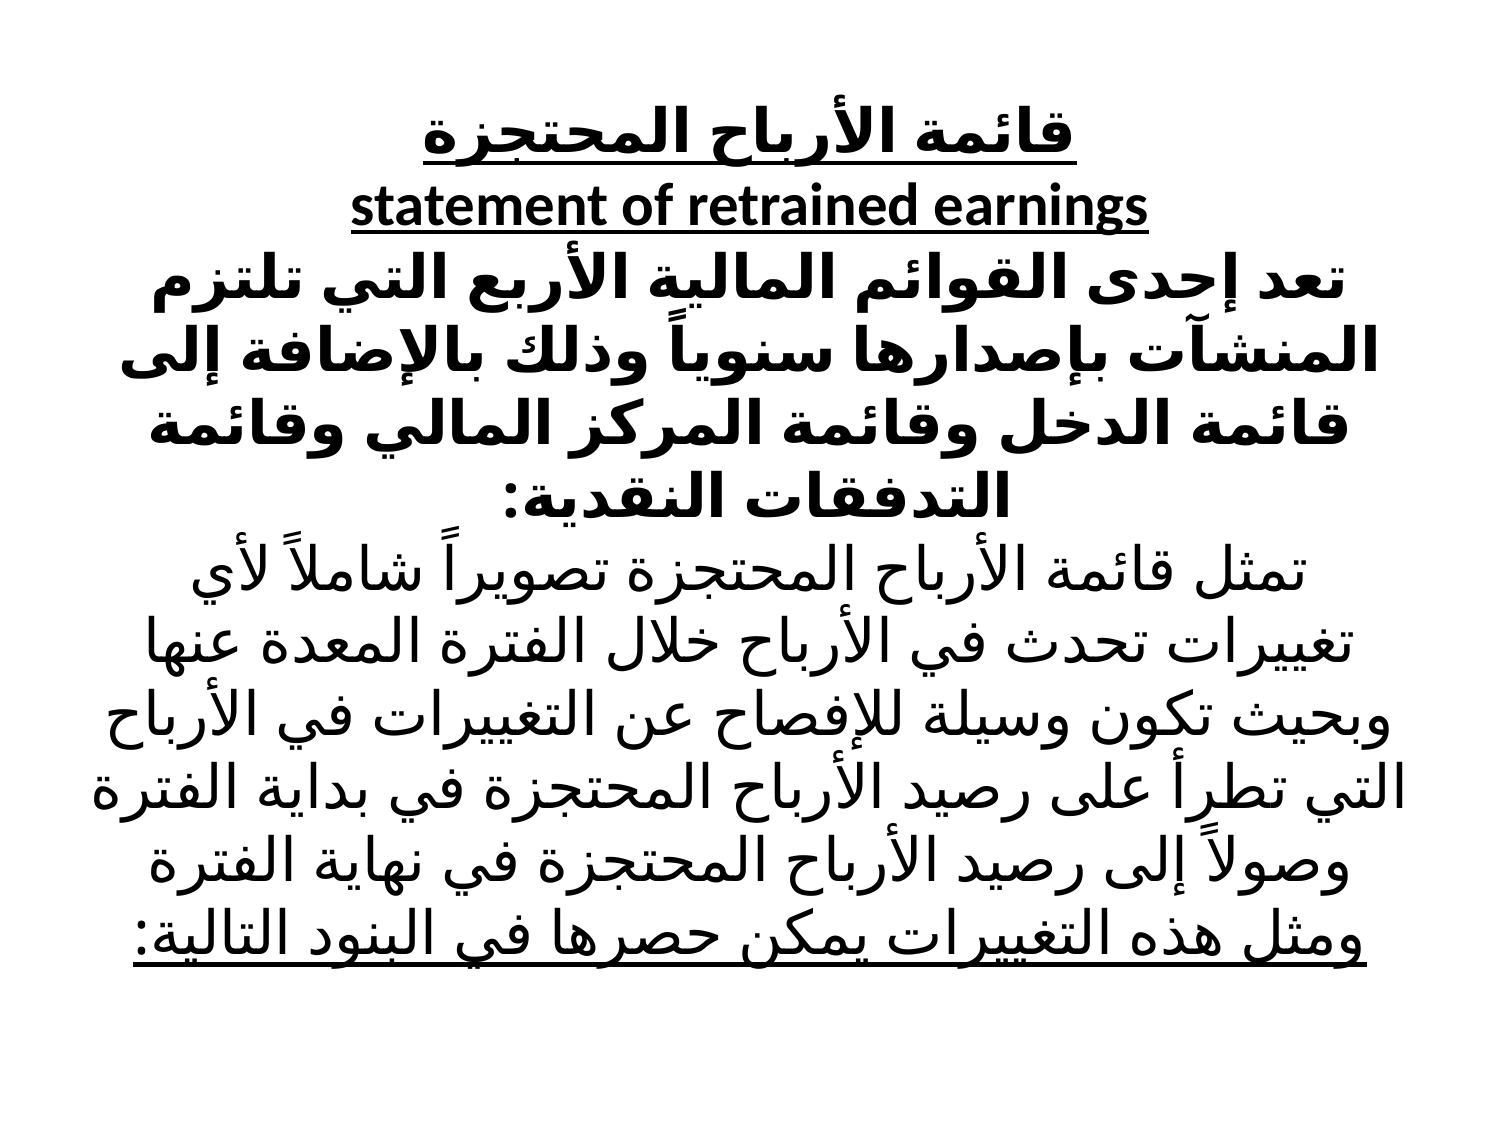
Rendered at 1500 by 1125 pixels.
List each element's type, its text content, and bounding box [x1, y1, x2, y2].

title قائمة الأرباح المحتجزة statement of retrained earnings تعد إحدى القوائم المالية الأربع التي تلتزم المنشآت بإصدارها سنوياً وذلك بالإضافة إلى قائمة الدخل وقائمة المركز المالي وقائمة التدفقات النقدية: تمثل قائمة الأرباح المحتجزة تصويراً شاملاً لأي تغييرات تحدث في الأرباح خلال الفترة المعدة عنها وبحيث تكون وسيلة للإفصاح عن التغييرات في الأرباح التي تطرأ على رصيد الأرباح المحتجزة في بداية الفترة وصولاً إلى رصيد الأرباح المحتجزة في نهاية الفترة ومثل هذه التغييرات يمكن حصرها في البنود التالية: [75, 45, 1425, 1094]
